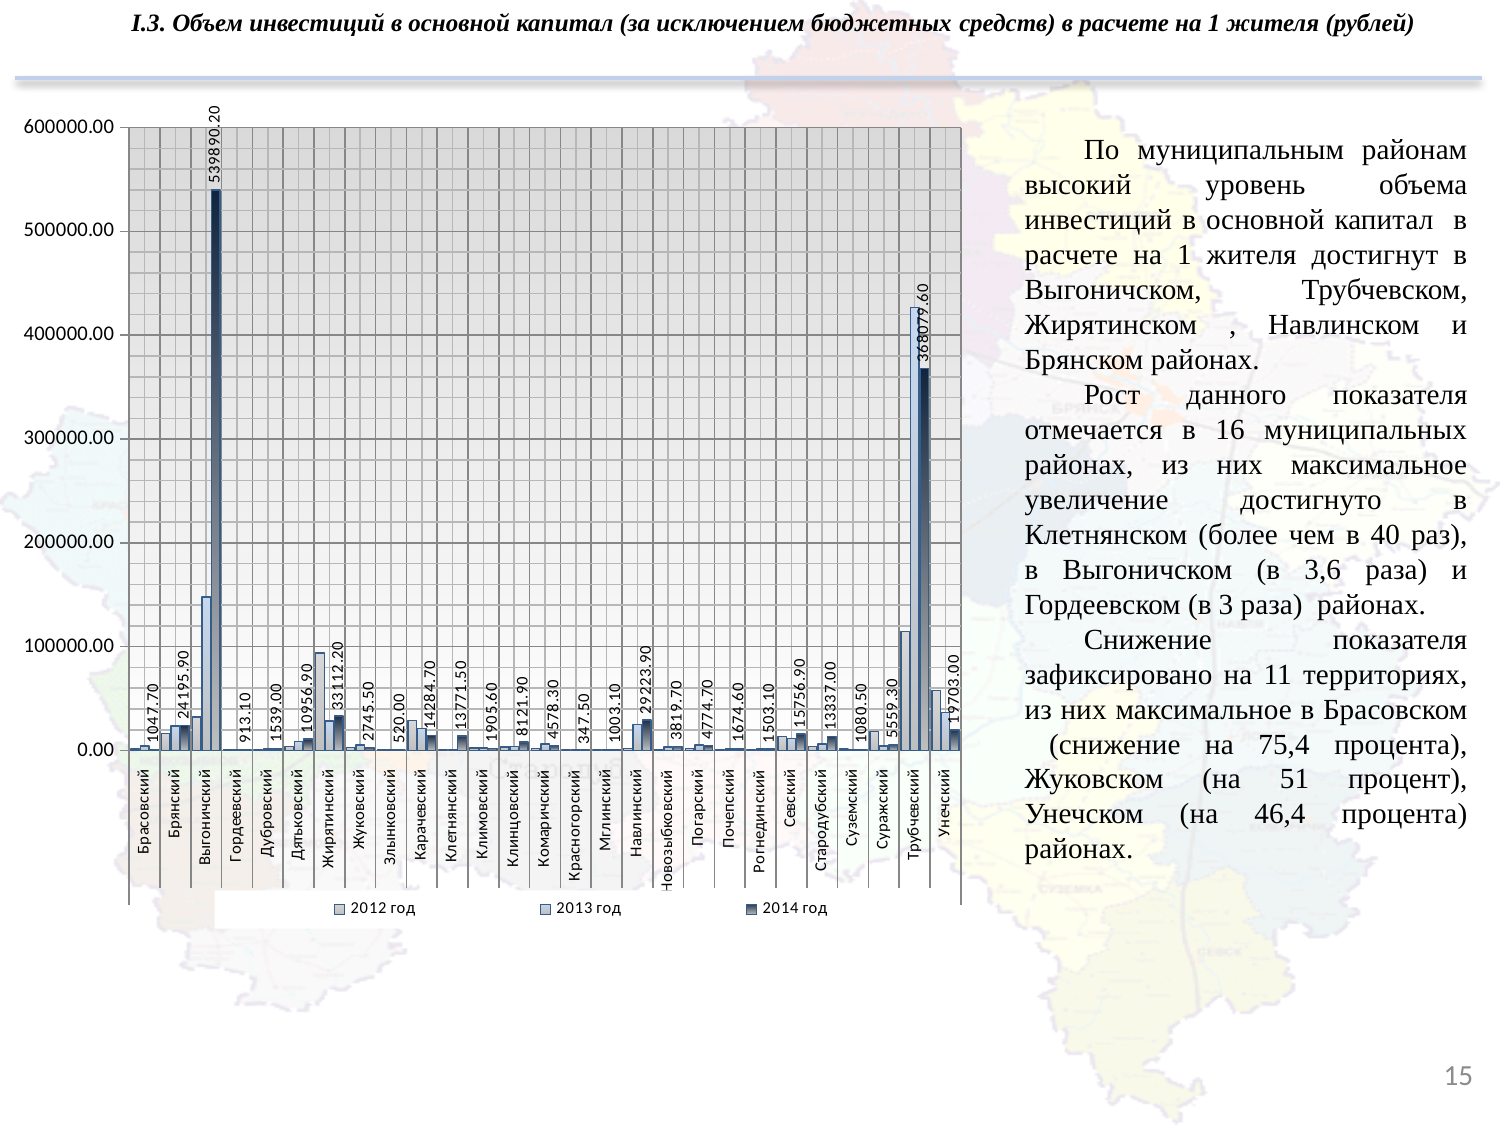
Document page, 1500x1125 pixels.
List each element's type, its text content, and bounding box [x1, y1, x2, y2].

text_box I.3. Объем инвестиций в основной капитал (за исключением бюджетных средств) в расчете на 1 жителя (рублей) [52, 0, 1494, 44]
chart [23, 93, 1009, 951]
text_box По муниципальным районам высокий уровень объема инвестиций в основной капитал в расчете на 1 жителя достигнут в Выгоничском, Трубчевском, Жирятинском , Навлинском и Брянском районах. Рост данного показателя отмечается в 16 муниципальных районах, из них максимальное увеличение достигнуто в Клетнянском (более чем в 40 раз), в Выгоничском (в 3,6 раза) и Гордеевском (в 3 раза) районах. Снижение показателя зафиксировано на 11 территориях, из них максимальное в Брасовском (снижение на 75,4 процента), Жуковском (на 51 процент), Унечском (на 46,4 процента) районах. [1012, 123, 1483, 873]
slide_number 15 [1399, 1034, 1488, 1113]
